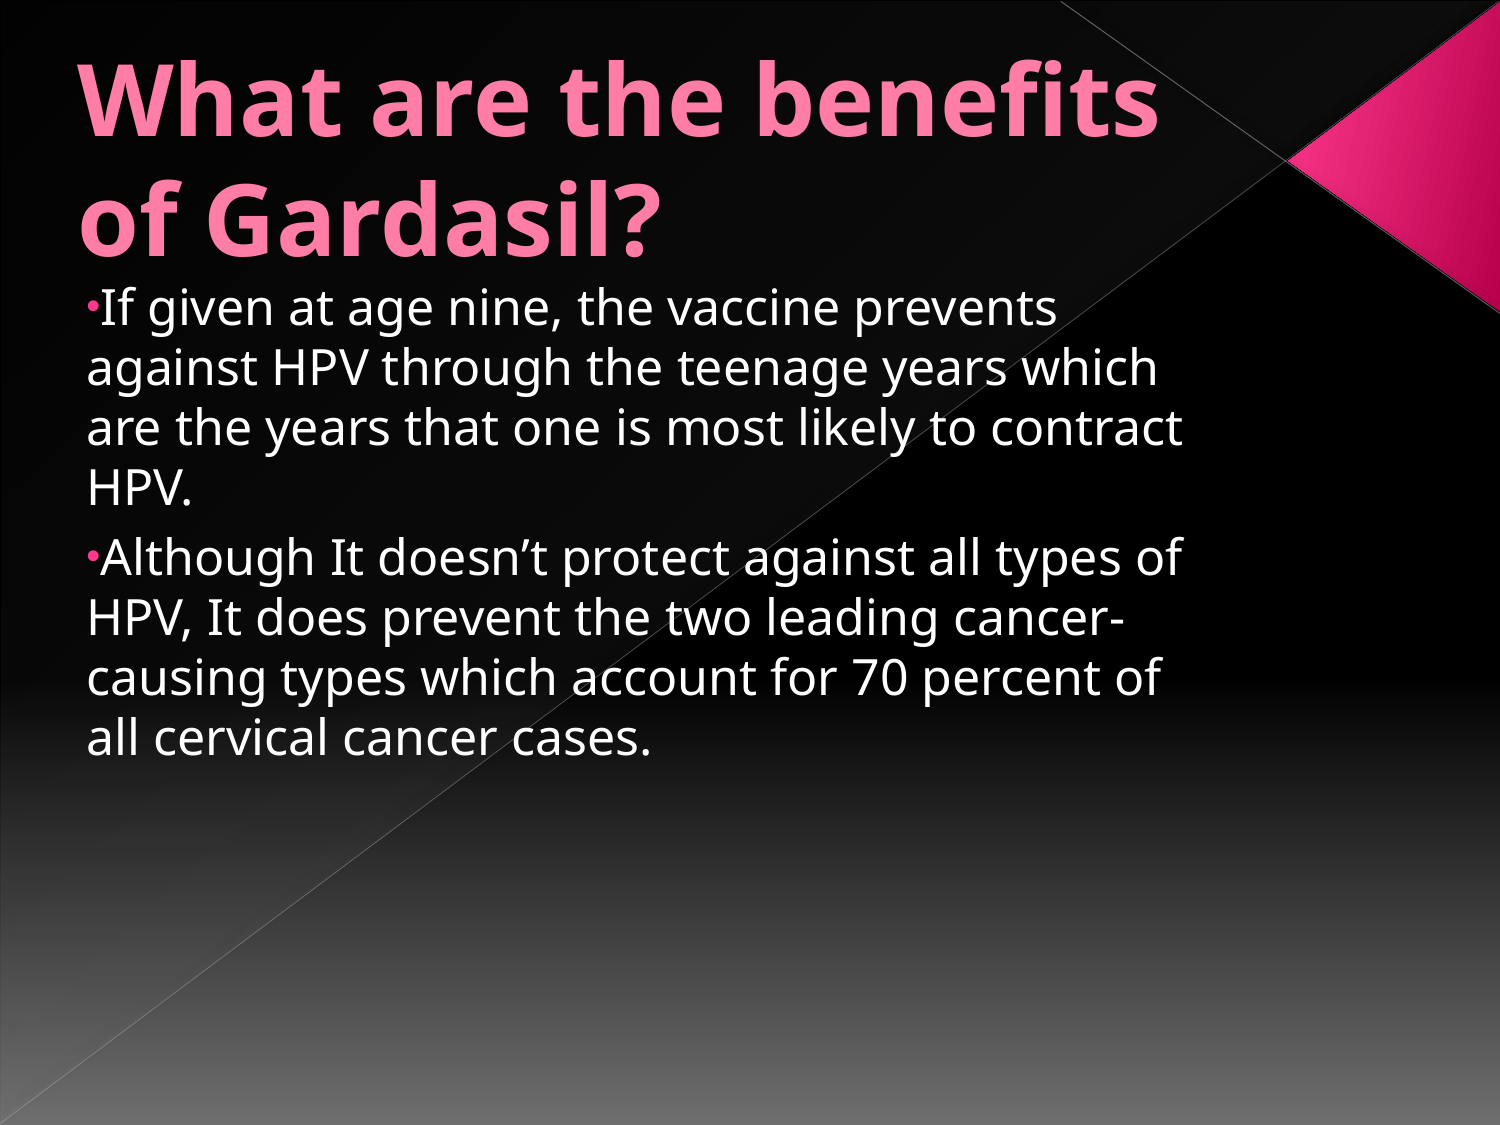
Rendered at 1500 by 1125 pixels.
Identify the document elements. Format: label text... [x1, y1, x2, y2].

title What are the benefits of Gardasil? [62, 44, 1250, 268]
list If given at age nine, the vaccine prevents against HPV through the teenage years which are the years that one is most likely to contract HPV. Although It doesn’t protect against all types of HPV, It does prevent the two leading cancer-causing types which account for 70 percent of all cervical cancer cases. [62, 267, 1225, 950]
